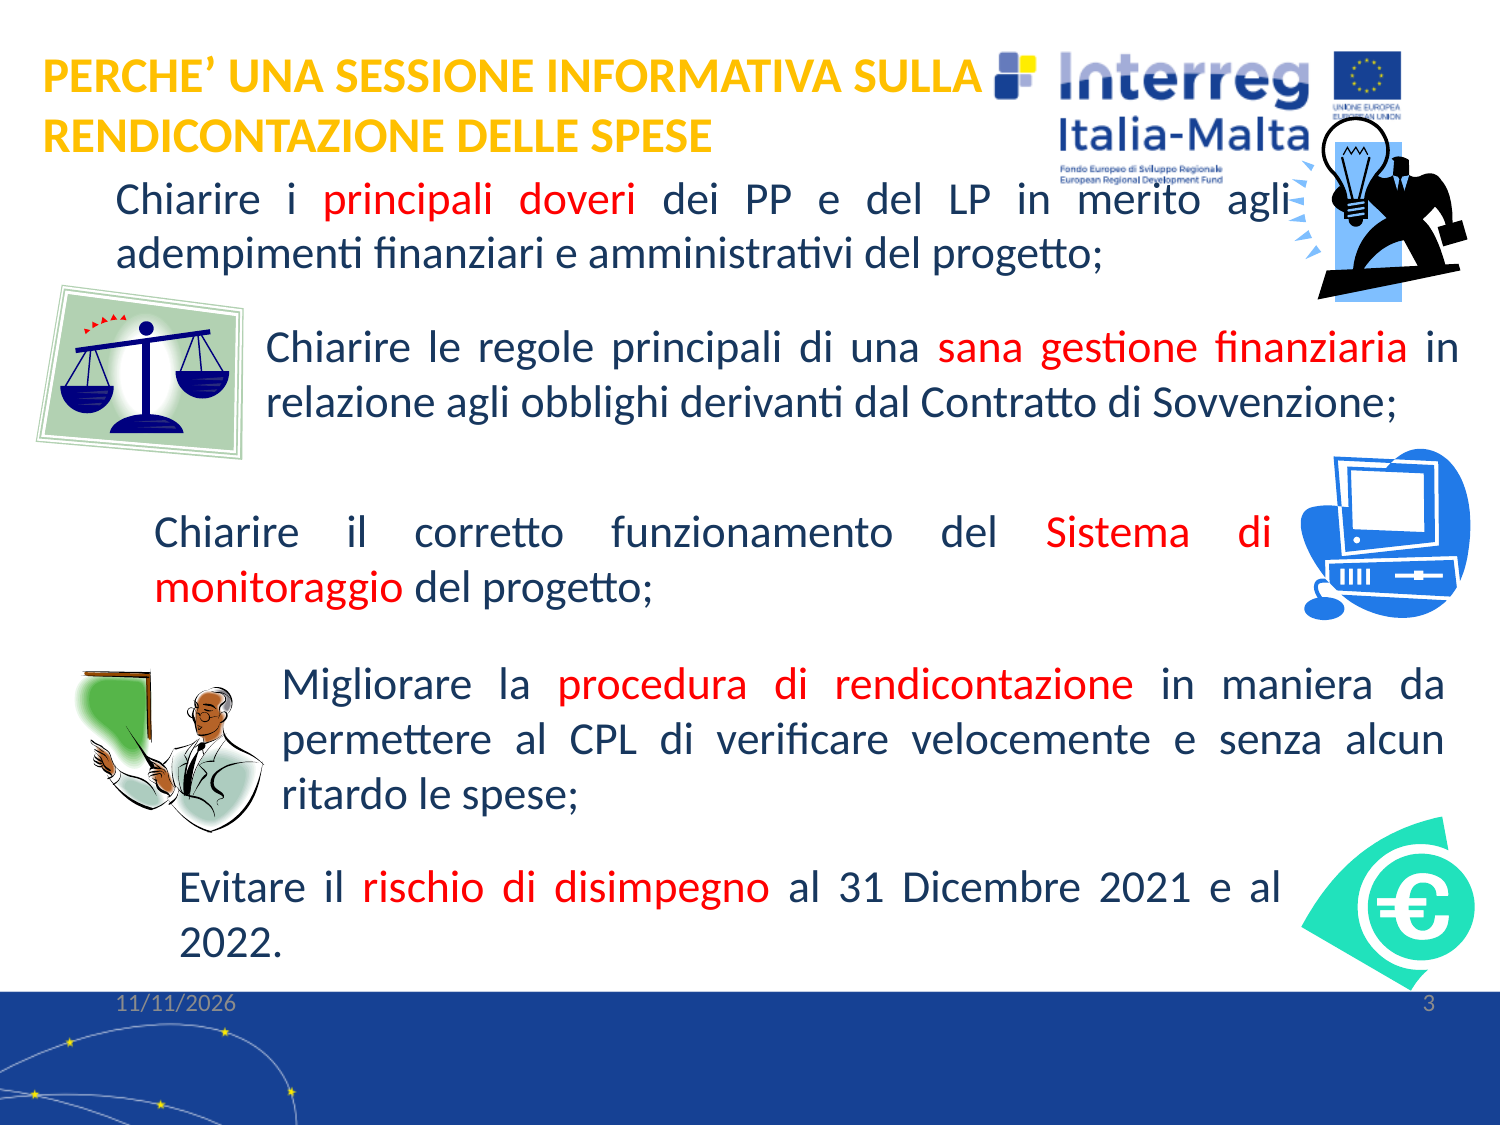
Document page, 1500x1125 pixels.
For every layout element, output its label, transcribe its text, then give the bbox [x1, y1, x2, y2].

picture [35, 284, 244, 461]
title PERCHE’ UNA SESSIONE INFORMATIVA SULLA RENDICONTAZIONE DELLE SPESE [27, 42, 1034, 161]
text_box Chiarire il corretto funzionamento del Sistema di monitoraggio del progetto; [139, 493, 1288, 619]
picture [72, 668, 265, 834]
picture [1299, 447, 1475, 621]
list Chiarire i principali doveri dei PP e del LP in merito agli adempimenti finanziari e amministrativi del progetto; [100, 160, 1282, 302]
slide_number 3 [1100, 975, 1451, 1032]
text_box Chiarire le regole principali di una sana gestione finanziaria in relazione agli obblighi derivanti dal Contratto di Sovvenzione; [250, 309, 1475, 435]
picture [1287, 116, 1468, 302]
picture [1301, 816, 1475, 991]
text_box Migliorare la procedura di rendicontazione in maniera da permettere al CPL di verificare velocemente e senza alcun ritardo le spese; [266, 646, 1462, 827]
footer [537, 975, 1013, 1032]
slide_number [100, 971, 451, 1032]
text_box Evitare il rischio di disimpegno al 31 Dicembre 2021 e al 2022. [163, 849, 1295, 975]
